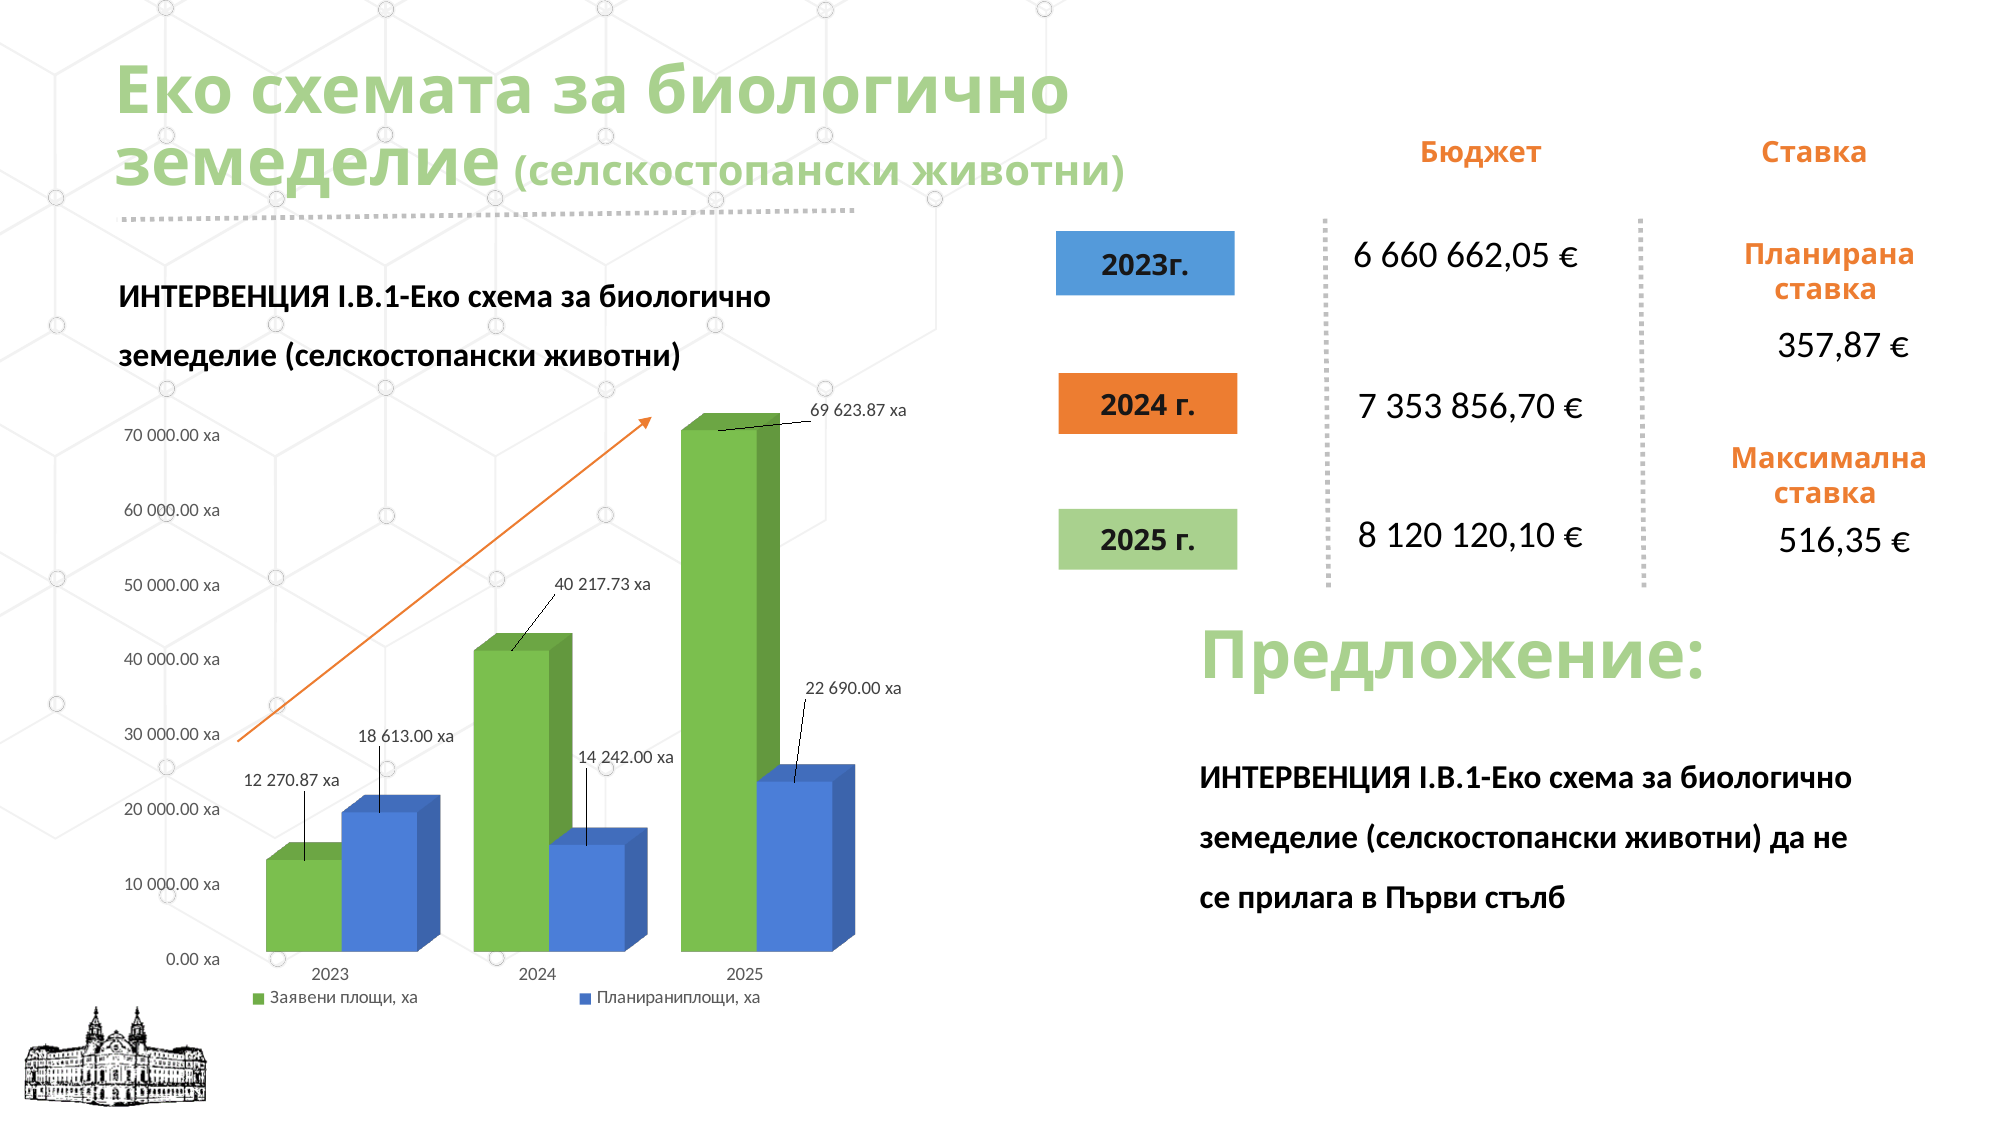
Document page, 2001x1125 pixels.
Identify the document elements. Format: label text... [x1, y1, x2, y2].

text_box 516,35 € [1763, 507, 1925, 568]
text_box [921, 358, 1221, 404]
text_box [116, 210, 855, 220]
text_box 2024 г. [1058, 372, 1238, 435]
picture [20, 1003, 214, 1110]
chart [97, 302, 921, 1022]
text_box Еко схемата за биологично земеделие (селскостопански животни) [99, 48, 1243, 145]
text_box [1640, 218, 1644, 590]
text_box ИНТЕРВЕНЦИЯ I.В.1-Еко схема за биологично земеделие (селскостопански животни) да не се прилага в Първи стълб [1184, 727, 1889, 923]
text_box 2025 г. [1058, 508, 1238, 571]
text_box Максимална ставка [1677, 431, 1981, 517]
text_box Ставка [1667, 125, 1970, 176]
text_box 6 660 662,05 € [1329, 223, 1593, 283]
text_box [237, 416, 652, 742]
text_box 8 120 120,10 € [1343, 503, 1598, 563]
text_box Бюджет [1329, 125, 1633, 176]
text_box ИНТЕРВЕНЦИЯ I.В.1-Еко схема за биологично земеделие (селскостопански животни) [103, 246, 808, 302]
text_box Предложение: [1184, 614, 1992, 711]
text_box 2023г. [1055, 230, 1236, 296]
text_box 7 353 856,70 € [1343, 373, 1598, 434]
text_box Планирана ставка [1678, 228, 1981, 313]
text_box 357,87 € [1762, 312, 1924, 373]
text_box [1325, 218, 1329, 590]
